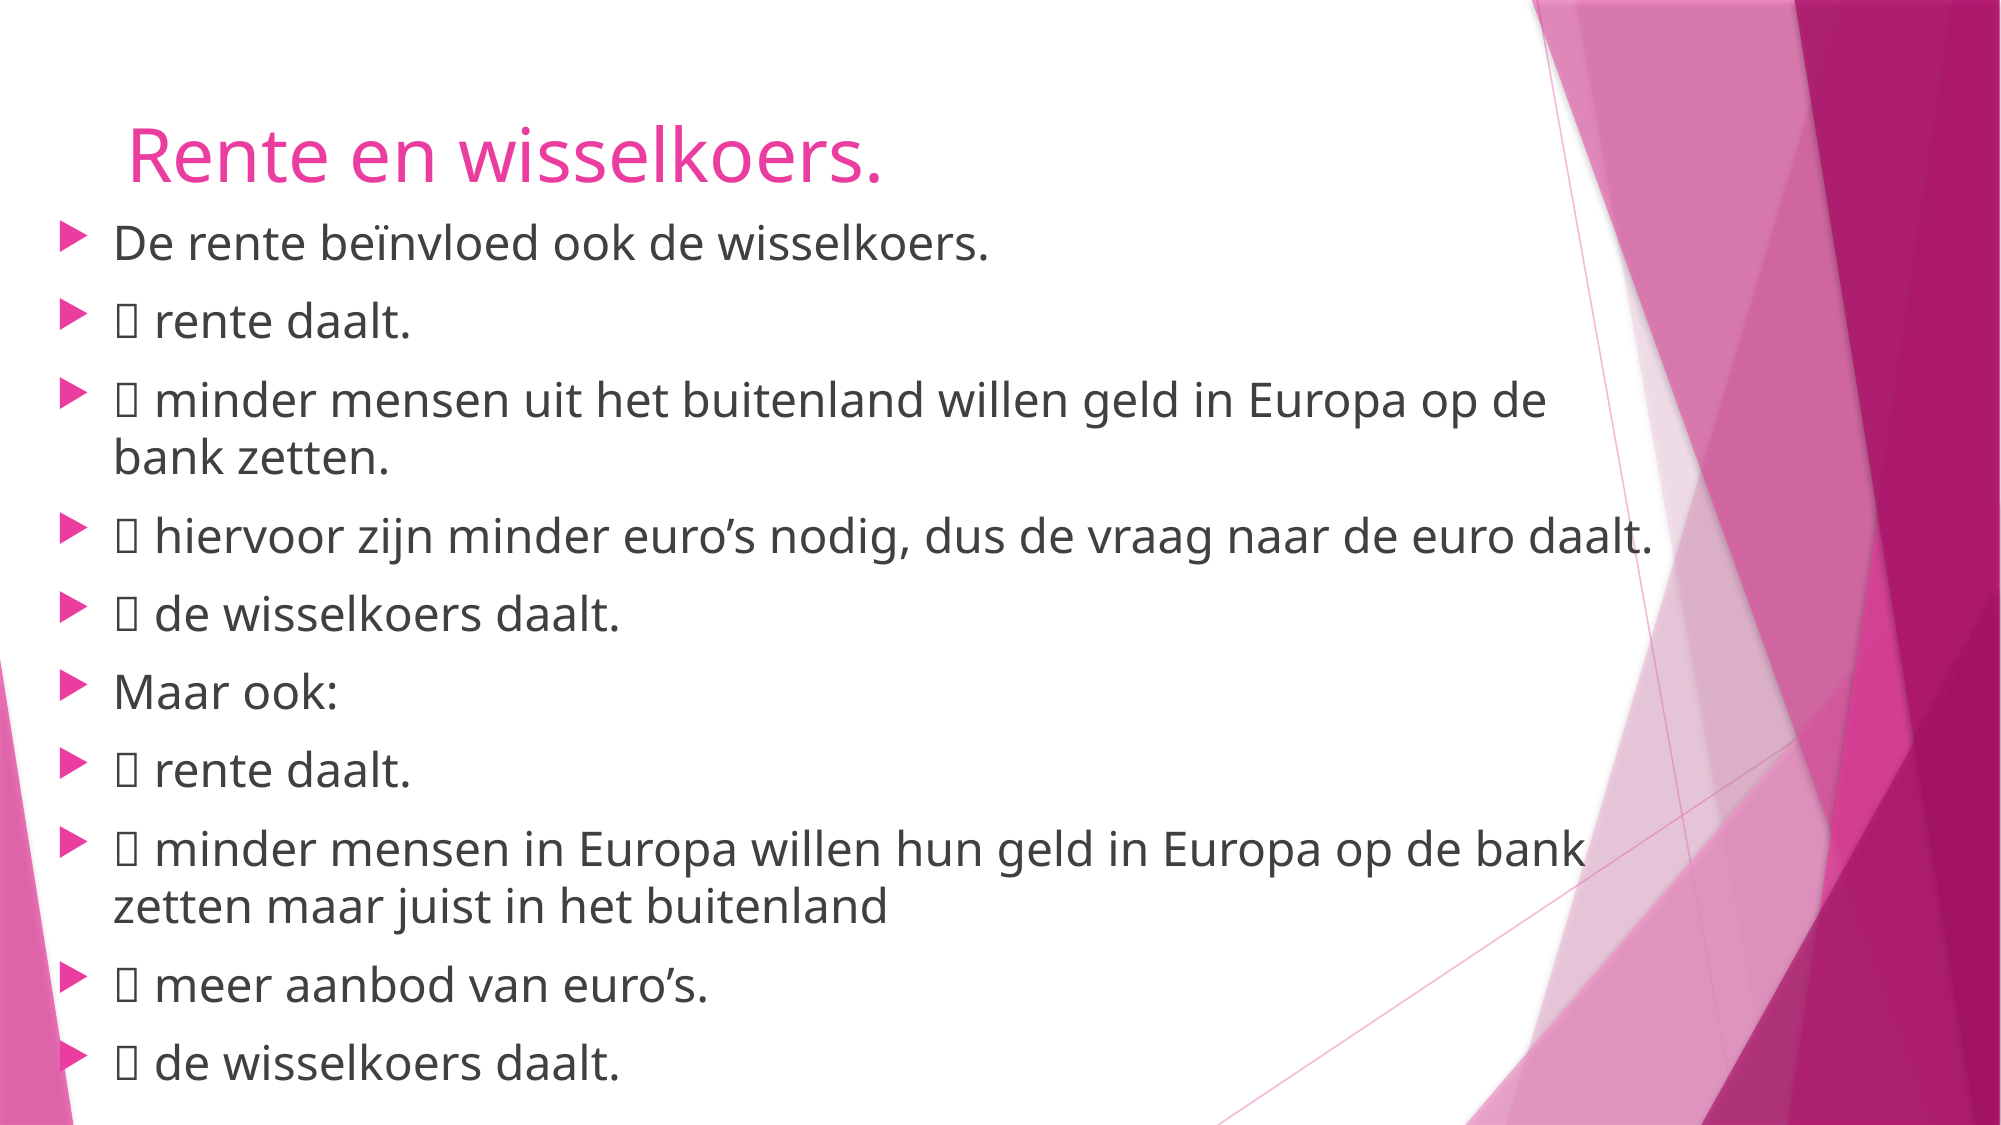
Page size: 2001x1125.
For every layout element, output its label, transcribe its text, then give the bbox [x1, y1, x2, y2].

list De rente beïnvloed ook de wisselkoers.  rente daalt.  minder mensen uit het buitenland willen geld in Europa op de bank zetten.  hiervoor zijn minder euro’s nodig, dus de vraag naar de euro daalt.  de wisselkoers daalt. Maar ook:  rente daalt.  minder mensen in Europa willen hun geld in Europa op de bank zetten maar juist in het buitenland  meer aanbod van euro’s.  de wisselkoers daalt. [41, 205, 1690, 992]
title Rente en wisselkoers. [111, 99, 1522, 205]
